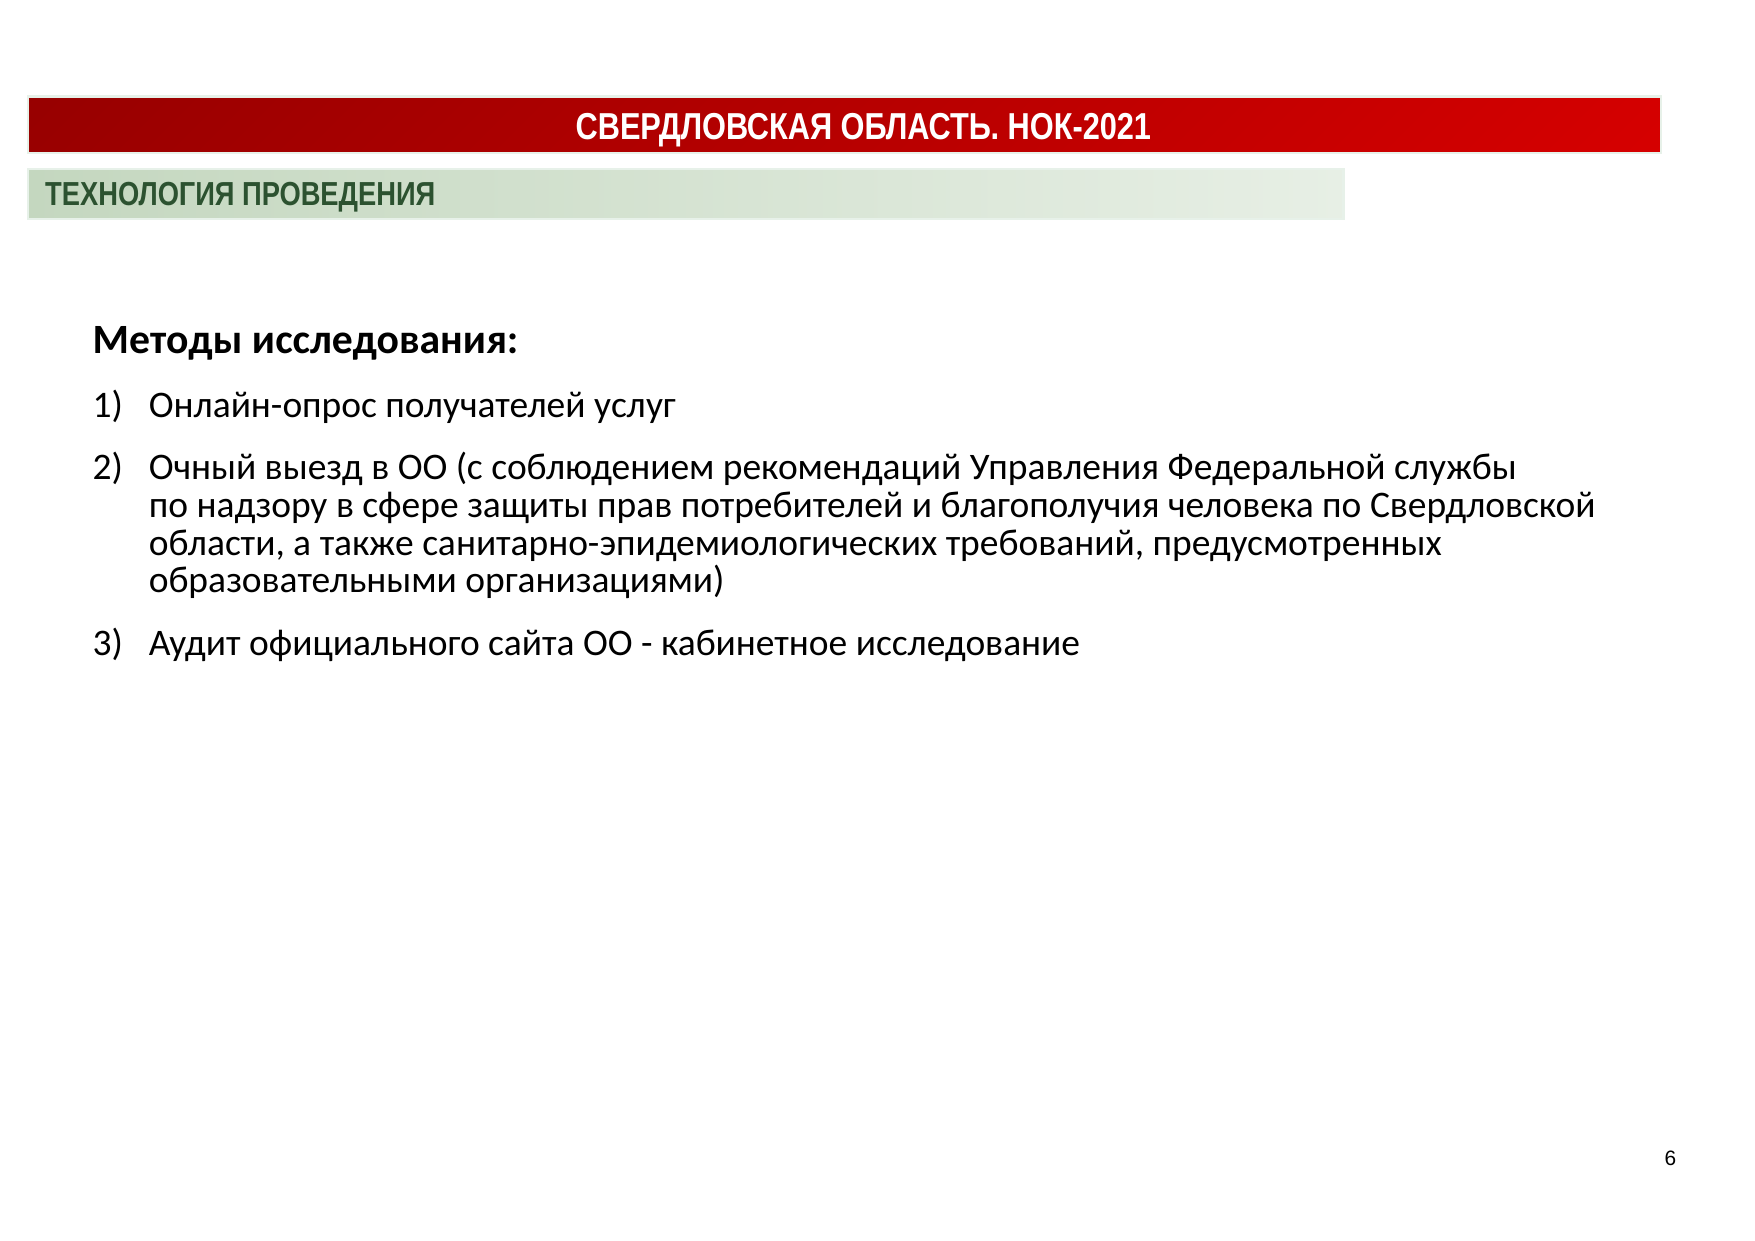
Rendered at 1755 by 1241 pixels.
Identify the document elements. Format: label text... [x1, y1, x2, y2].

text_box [27, 96, 1662, 154]
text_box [27, 168, 1344, 220]
slide_number 6 [1283, 1136, 1694, 1223]
table_header Методы исследования: Онлайн-опрос получателей услуг Очный выезд в ОО (с соблюдением рекомендаций Управления Федеральной службы по надзору в сфере защиты прав потребителей и благополучия человека по Свердловской области, а также санитарно-эпидемиологических требований, предусмотренных образовательными организациями) Аудит официального сайта ОО - кабинетное исследование [82, 293, 1620, 665]
